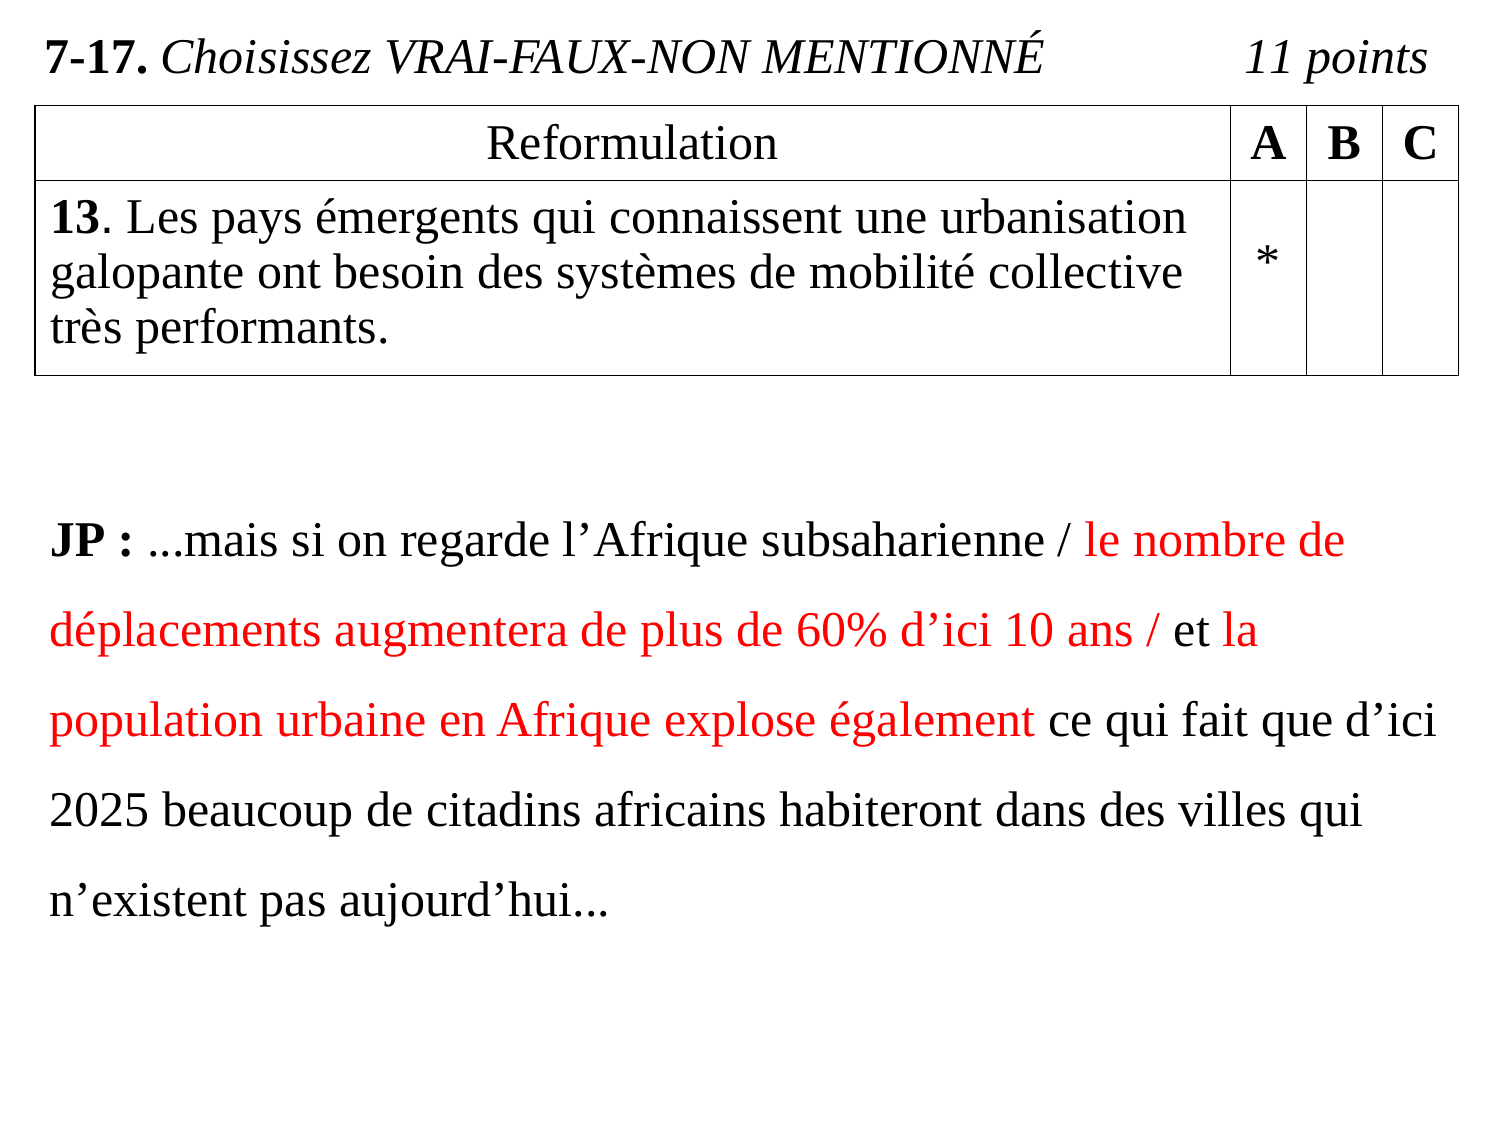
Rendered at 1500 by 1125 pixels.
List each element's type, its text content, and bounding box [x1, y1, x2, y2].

table_cell [1383, 181, 1458, 375]
table_cell [1307, 181, 1382, 375]
table_cell 13. Les pays émergents qui connaissent une urbanisation galopante ont besoin des systèmes de mobilité collective très performants. [36, 181, 1230, 375]
text_box JP : ...mais si on regarde l’Afrique subsaharienne / le nombre de déplacements augmentera de plus de 60% d’ici 10 ans / et la population urbaine en Afrique explose également ce qui fait que d’ici 2025 beaucoup de citadins africains habiteront dans des villes qui n’existent pas aujourd’hui... [35, 468, 1477, 934]
table_header B [1307, 106, 1382, 180]
text_box 7-17. Choisissez VRAI-FAUX-NON MENTIONNÉ 11 points [29, 16, 1471, 92]
table_header A [1231, 106, 1306, 180]
table_header C [1383, 106, 1458, 180]
table_cell * [1231, 181, 1306, 375]
table_header Reformulation [36, 106, 1230, 180]
